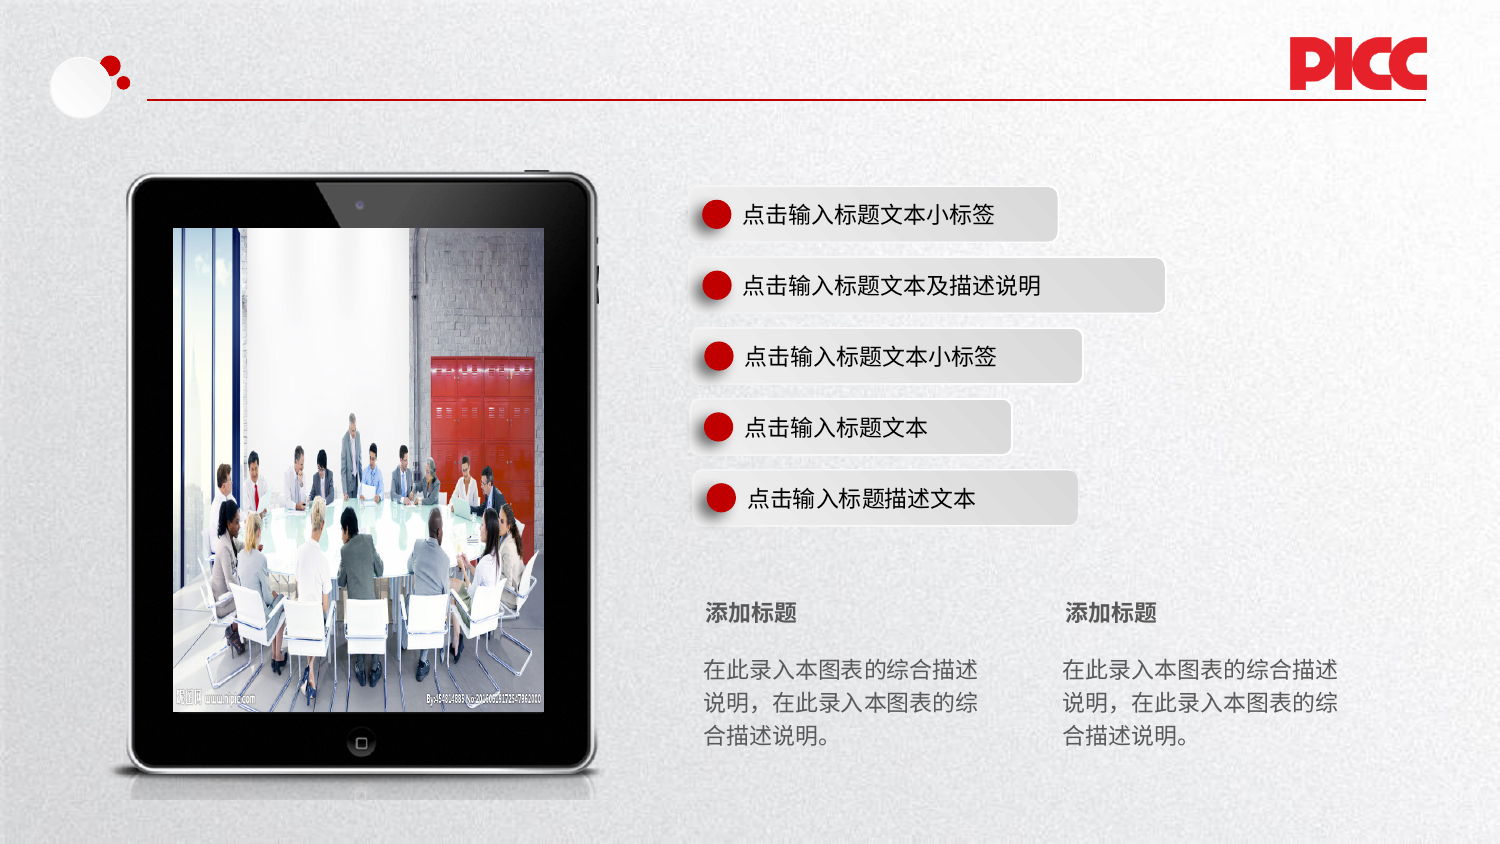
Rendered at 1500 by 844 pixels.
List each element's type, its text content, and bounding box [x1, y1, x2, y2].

text_box 添加标题 [690, 591, 829, 634]
text_box 添加标题 [1050, 591, 1189, 634]
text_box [692, 468, 1078, 527]
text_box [689, 397, 1014, 456]
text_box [690, 327, 1085, 385]
text_box 在此录入本图表的综合描述说明，在此录入本图表的综合描述说明。 [1047, 642, 1365, 757]
text_box 在此录入本图表的综合描述说明，在此录入本图表的综合描述说明。 [688, 642, 1005, 757]
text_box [688, 256, 1168, 315]
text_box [95, 151, 621, 800]
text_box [687, 185, 1060, 244]
picture [0, 0, 1500, 844]
